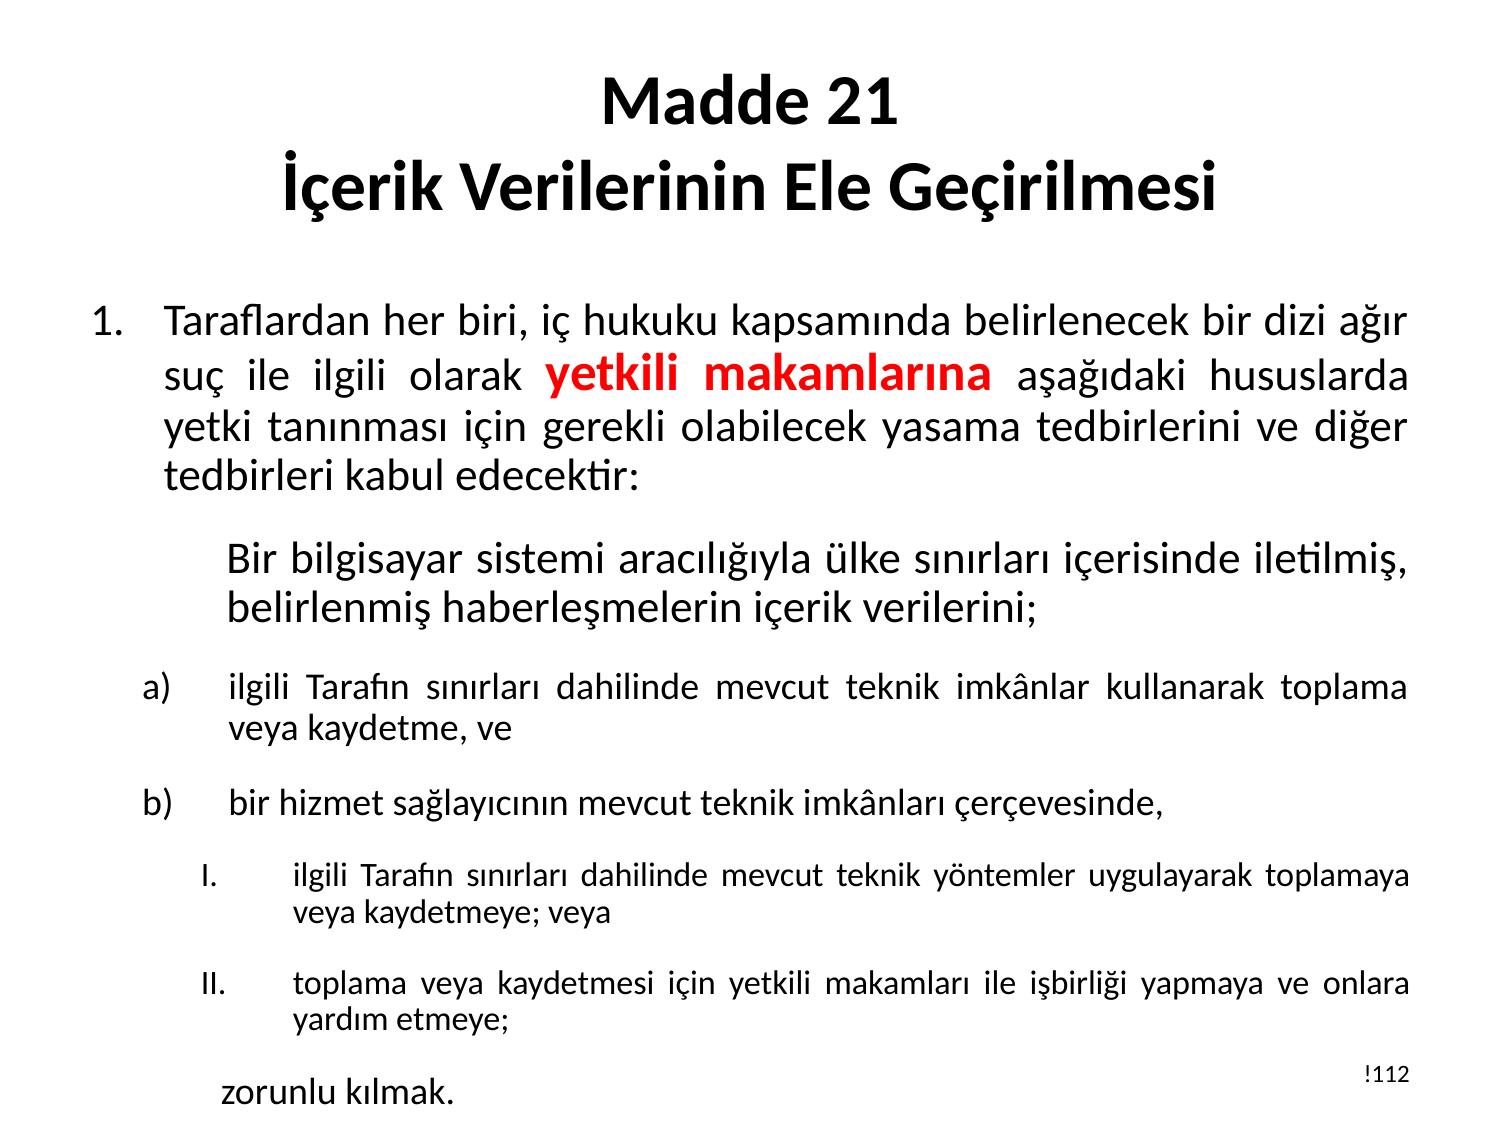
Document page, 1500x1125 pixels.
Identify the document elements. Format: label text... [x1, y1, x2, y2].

title Madde 21 İçerik Verilerinin Ele Geçirilmesi [74, 44, 1426, 233]
text_box Taraflardan her biri, iç hukuku kapsamında belirlenecek bir dizi ağır suç ile ilgili olarak yetkili makamlarına aşağıdaki hususlarda yetki tanınması için gerekli olabilecek yasama tedbirlerini ve diğer tedbirleri kabul edecektir: Bir bilgisayar sistemi aracılığıyla ülke sınırları içerisinde iletilmiş, belirlenmiş haberleşmelerin içerik verilerini; ilgili Tarafın sınırları dahilinde mevcut teknik imkânlar kullanarak toplama veya kaydetme, ve bir hizmet sağlayıcının mevcut teknik imkânları çerçevesinde, ilgili Tarafın sınırları dahilinde mevcut teknik yöntemler uygulayarak toplamaya veya kaydetmeye; veya toplama veya kaydetmesi için yetkili makamları ile işbirliği yapmaya ve onlara yardım etmeye; zorunlu kılmak. [74, 288, 1425, 1125]
